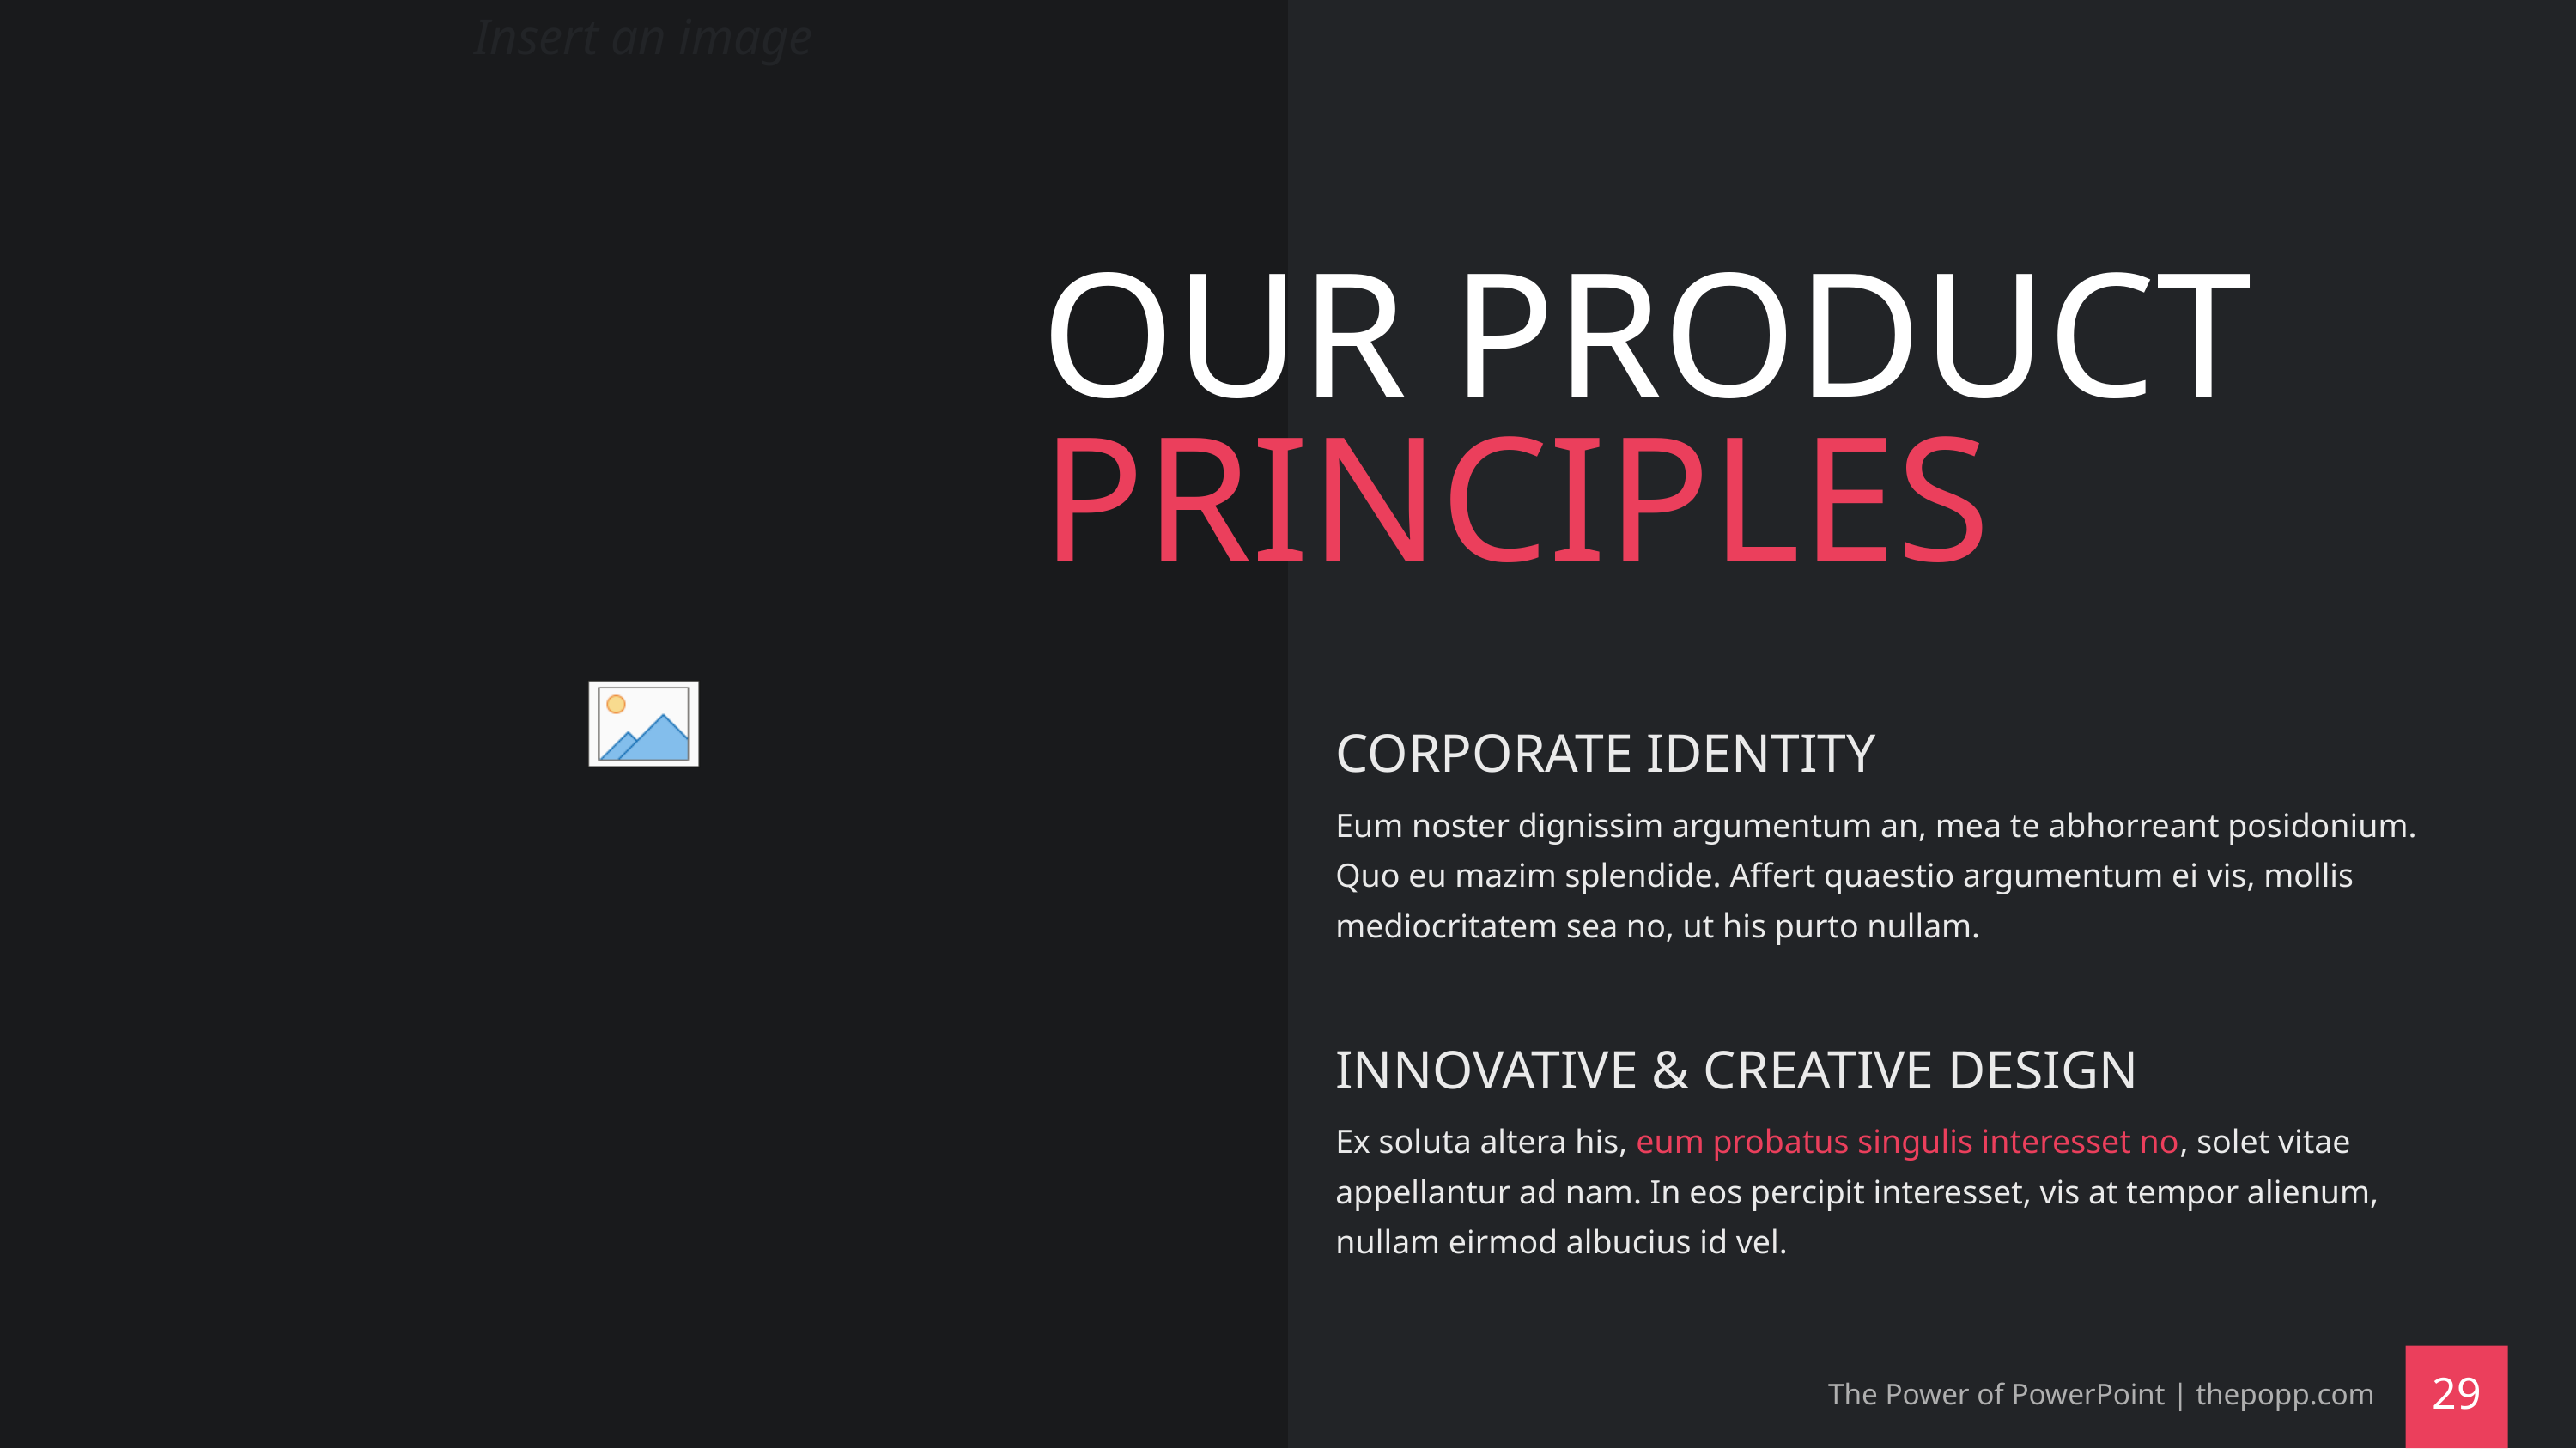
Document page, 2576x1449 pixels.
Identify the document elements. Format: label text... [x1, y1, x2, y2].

footer The Power of PowerPoint | thepopp.com [1519, 1356, 2389, 1434]
title OUR PRODUCT PRINCIPLES [1288, 196, 2462, 601]
list CORPORATE IDENTITY [1322, 713, 2462, 787]
list Ex soluta altera his, eum probatus singulis interesset no, solet vitae appellantur ad nam. In eos percipit interesset, vis at tempor alienum, nullam eirmod albucius id vel. [1322, 1103, 2462, 1314]
list INNOVATIVE & CREATIVE DESIGN [1322, 1029, 2462, 1103]
slide_number 29 [2404, 1356, 2509, 1434]
list Eum noster dignissim argumentum an, mea te abhorreant posidonium. Quo eu mazim splendide. Affert quaestio argumentum ei vis, mollis mediocritatem sea no, ut his purto nullam. [1322, 787, 2462, 997]
picture [0, 0, 1288, 1449]
